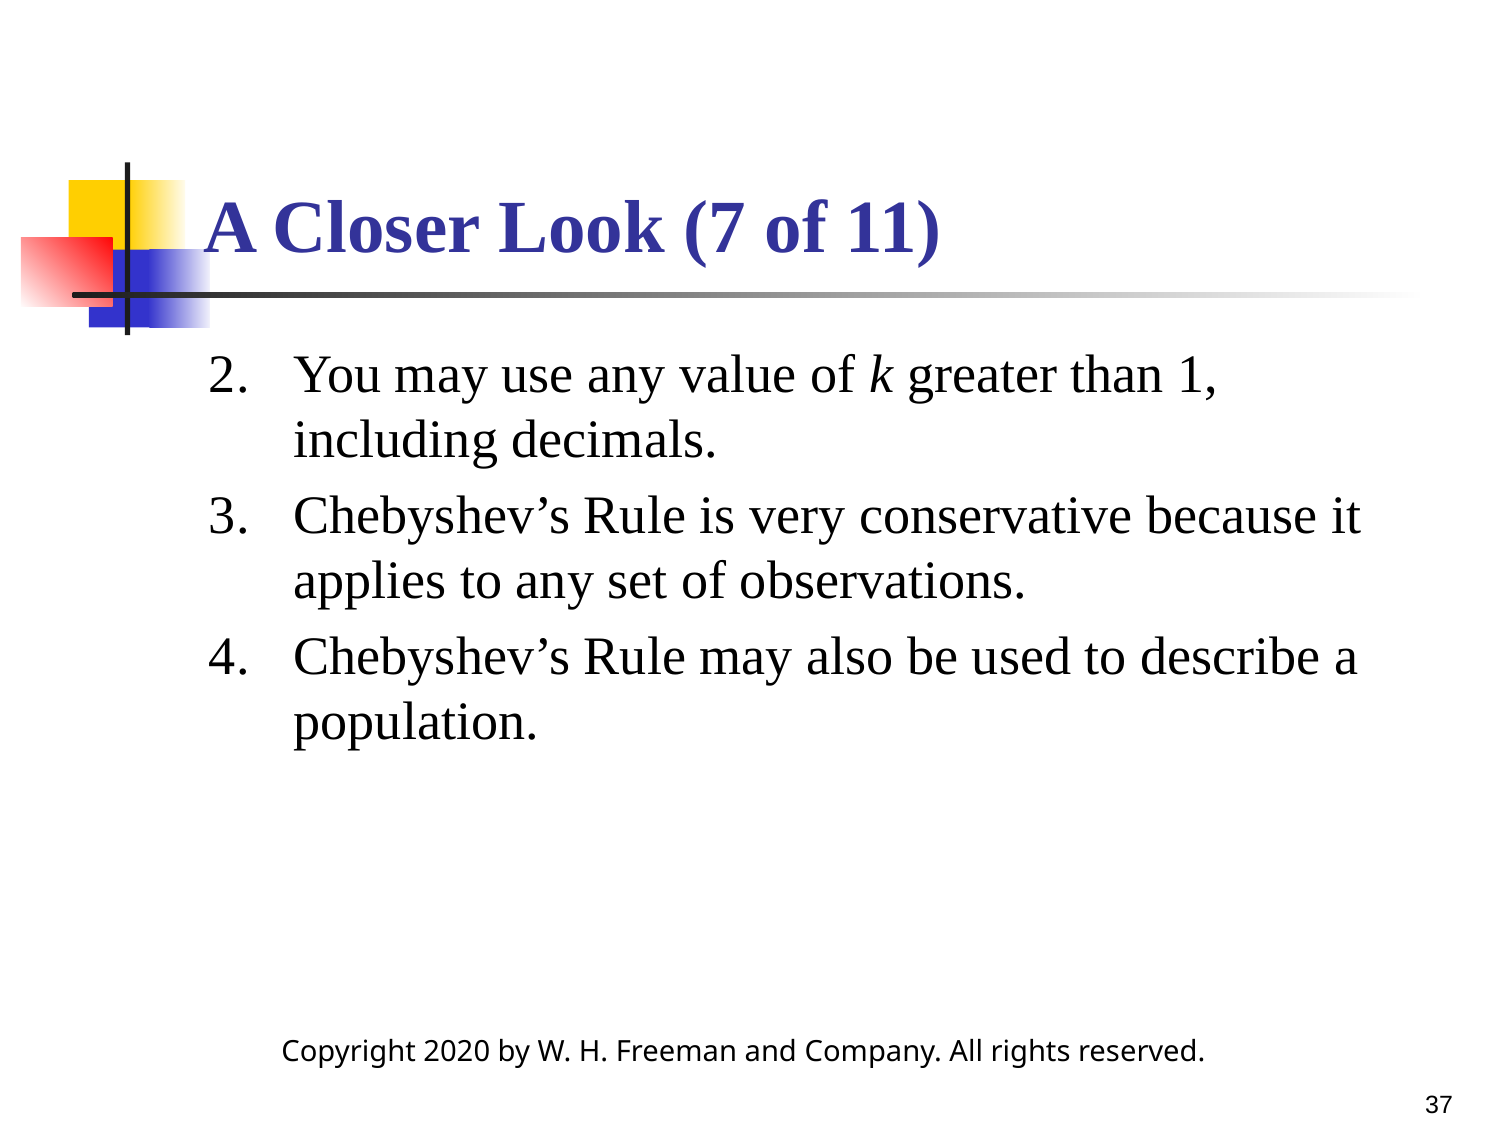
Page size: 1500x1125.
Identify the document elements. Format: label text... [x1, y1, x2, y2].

title A Closer Look (7 of 11) [188, 35, 1468, 275]
list You may use any value of k greater than 1, including decimals. Chebyshev’s Rule is very conservative because it applies to any set of observations. Chebyshev’s Rule may also be used to describe a population. [193, 331, 1425, 1006]
